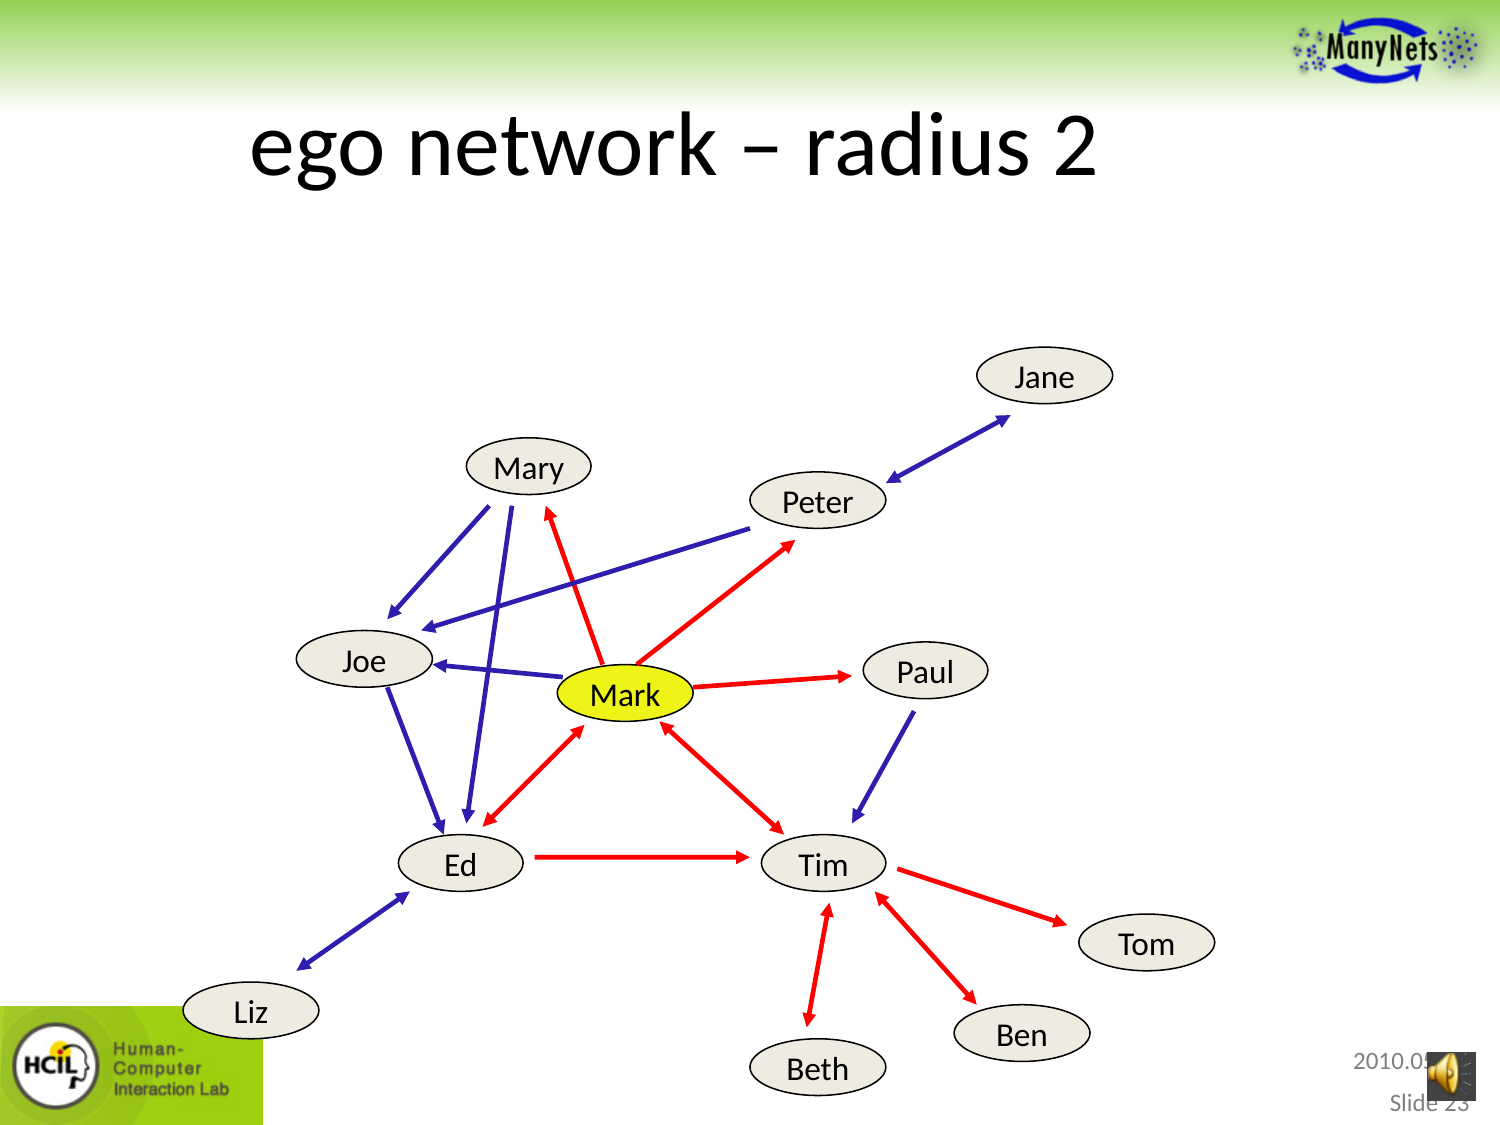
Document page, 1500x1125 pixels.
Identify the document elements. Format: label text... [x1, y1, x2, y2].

text_box [659, 721, 785, 835]
text_box Tom [1078, 914, 1215, 971]
text_box Peter [749, 471, 886, 529]
text_box [461, 505, 513, 824]
picture [1276, 12, 1500, 90]
title ego network – radius 2 [0, 45, 1350, 233]
text_box [432, 659, 488, 672]
text_box [802, 902, 834, 1028]
text_box [387, 687, 446, 835]
picture [1426, 1051, 1477, 1102]
text_box [482, 724, 585, 827]
text_box Jane [976, 347, 1113, 404]
text_box [296, 891, 410, 971]
text_box Liz [183, 982, 319, 1039]
text_box Ben [954, 1004, 1091, 1062]
text_box [897, 868, 1068, 928]
text_box [421, 606, 497, 633]
text_box [693, 670, 853, 688]
text_box Mark [557, 664, 694, 722]
text_box [387, 505, 490, 620]
text_box Beth [749, 1038, 886, 1096]
text_box Paul [863, 641, 988, 699]
text_box [852, 711, 915, 824]
text_box [534, 851, 751, 864]
text_box Tim [761, 834, 886, 892]
text_box Ed [398, 834, 524, 892]
text_box Joe [296, 630, 433, 688]
text_box [636, 539, 796, 665]
picture [0, 1006, 263, 1125]
text_box [885, 415, 1011, 484]
text_box Mary [466, 437, 592, 495]
text_box [874, 891, 977, 1005]
text_box [544, 505, 574, 583]
